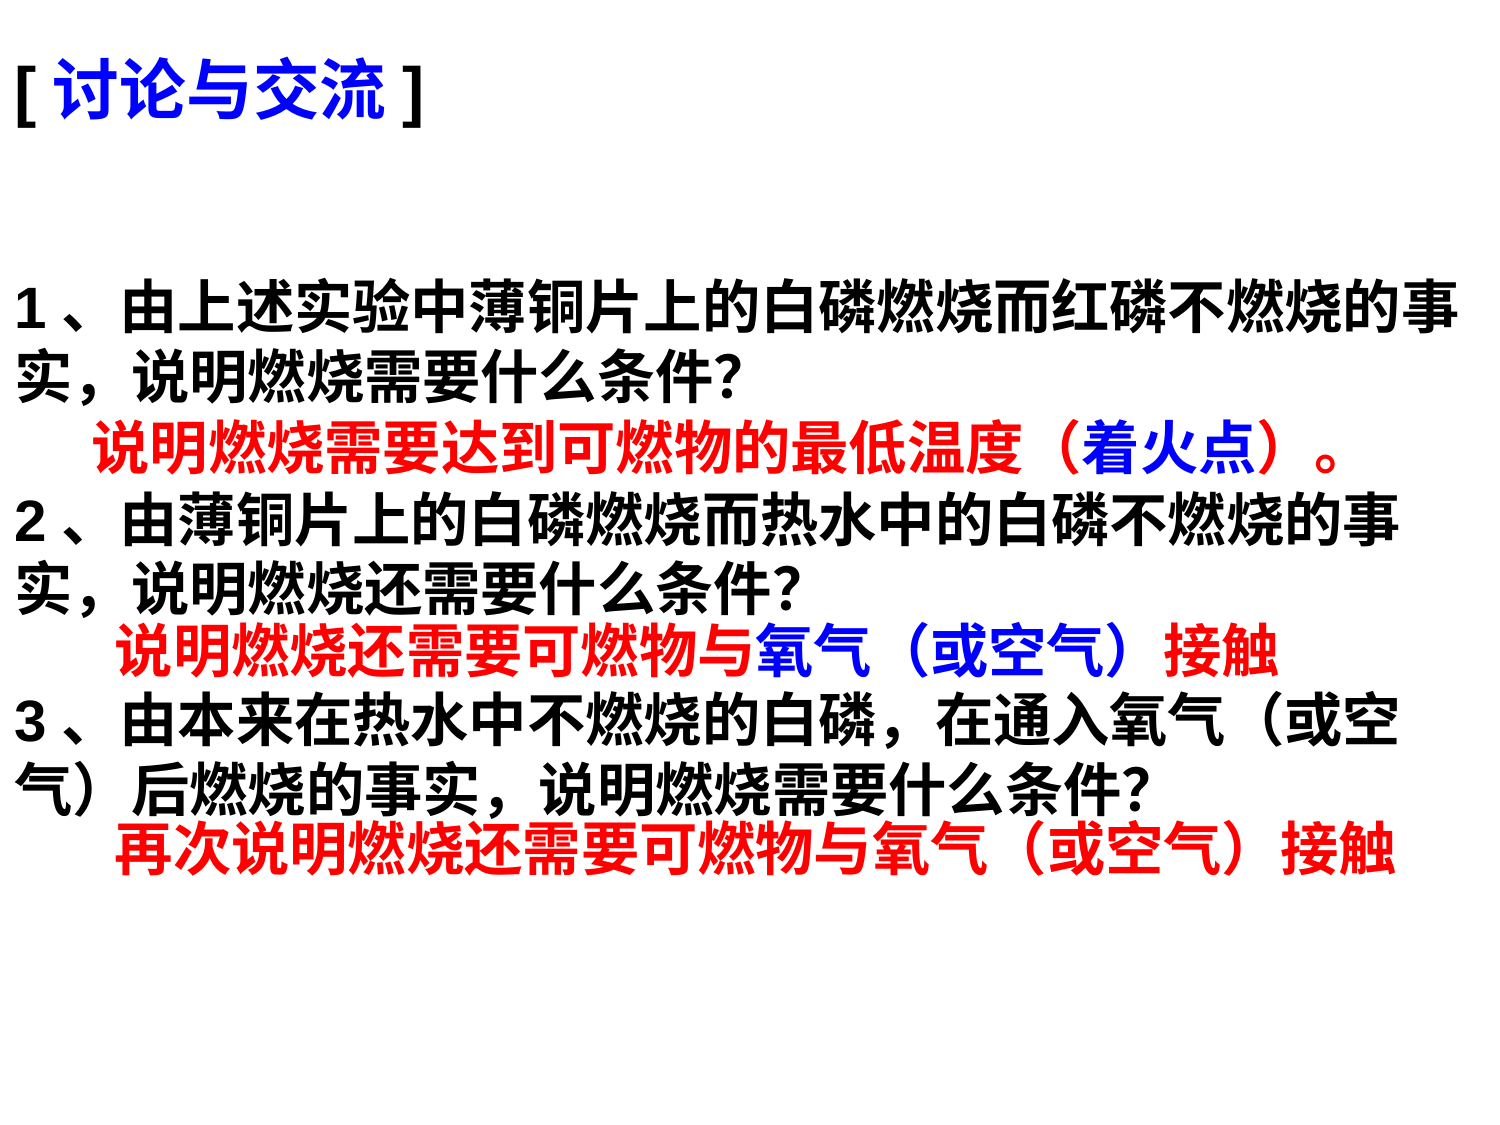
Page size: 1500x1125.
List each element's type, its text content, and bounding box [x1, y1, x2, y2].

text_box 说明燃烧还需要可燃物与氧气（或空气）接触 [100, 606, 1388, 676]
text_box 再次说明燃烧还需要可燃物与氧气（或空气）接触 [100, 804, 1424, 890]
text_box 2、由薄铜片上的白磷燃烧而热水中的白磷不燃烧的事实，说明燃烧还需要什么条件？ [0, 475, 1500, 630]
text_box 1、由上述实验中薄铜片上的白磷燃烧而红磷不燃烧的事实，说明燃烧需要什么条件？ [0, 262, 1500, 418]
text_box 说明燃烧需要达到可燃物的最低温度（着火点）。 [76, 403, 1425, 475]
text_box 3、由本来在热水中不燃烧的白磷，在通入氧气（或空气）后燃烧的事实，说明燃烧需要什么条件？ [0, 676, 1500, 831]
text_box [讨论与交流] [0, 40, 500, 135]
